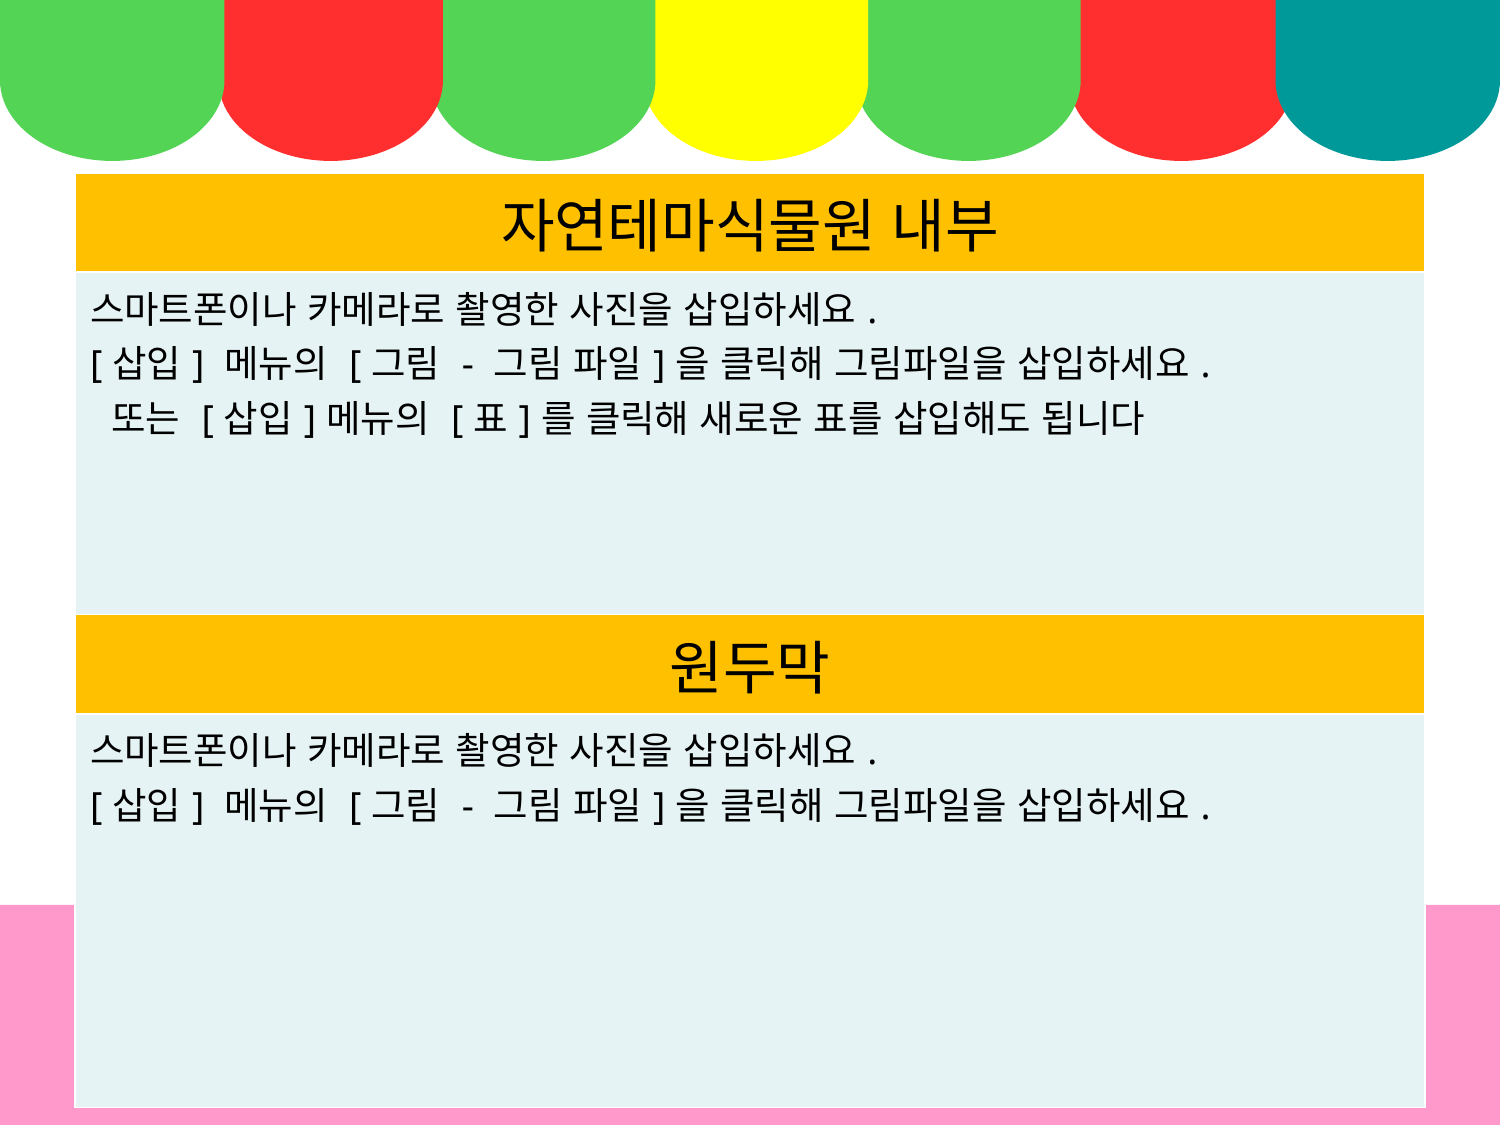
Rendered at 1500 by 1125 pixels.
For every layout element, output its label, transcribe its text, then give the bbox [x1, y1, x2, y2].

table_cell 스마트폰이나 카메라로 촬영한 사진을 삽입하세요. [삽입] 메뉴의 [그림 - 그림 파일]을 클릭해 그림파일을 삽입하세요. [76, 715, 1424, 1107]
table_cell 스마트폰이나 카메라로 촬영한 사진을 삽입하세요. [삽입] 메뉴의 [그림 - 그림 파일]을 클릭해 그림파일을 삽입하세요. 또는 [삽입]메뉴의 [표]를 클릭해 새로운 표를 삽입해도 됩니다 [76, 273, 1424, 614]
table_header 자연테마식물원 내부 [76, 174, 1424, 271]
table_cell 원두막 [76, 615, 1424, 713]
